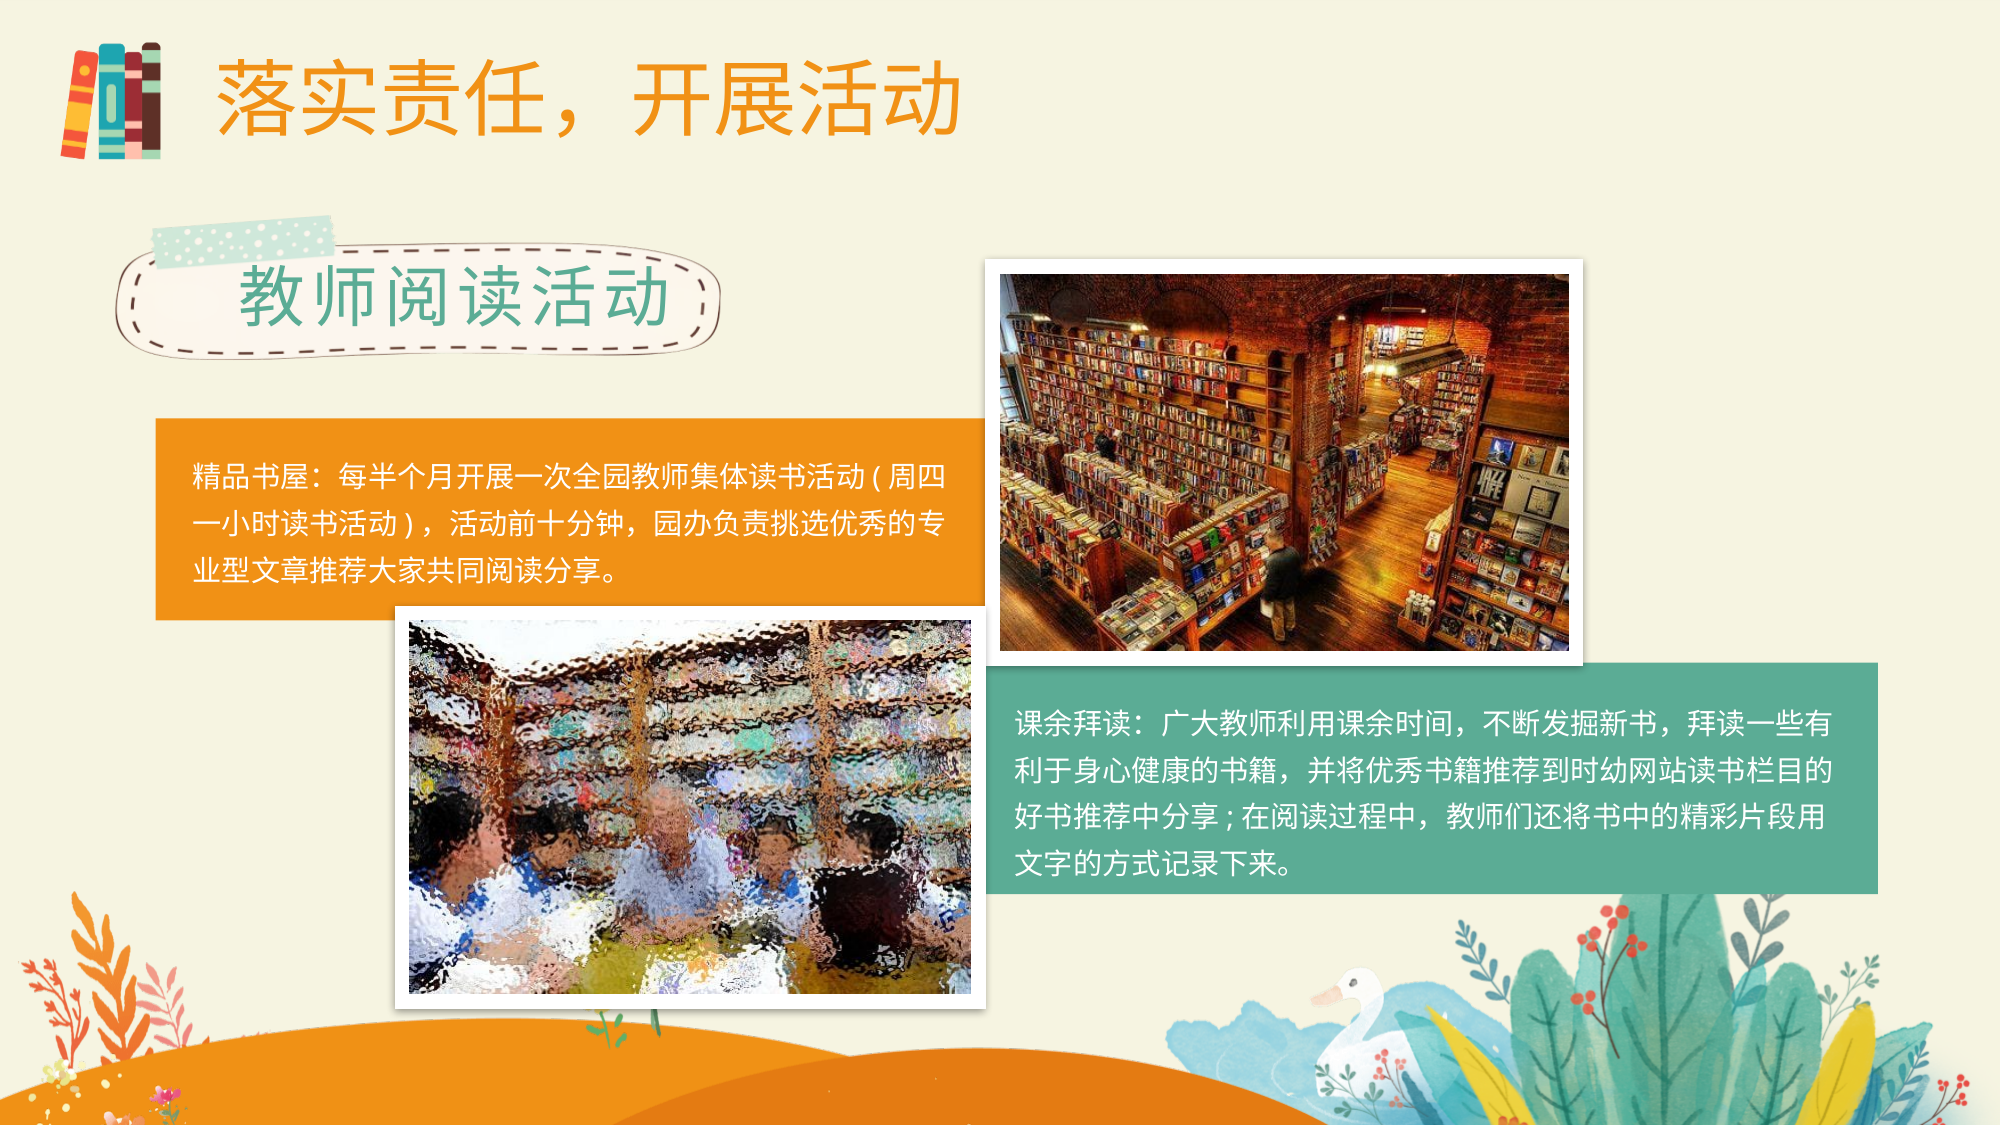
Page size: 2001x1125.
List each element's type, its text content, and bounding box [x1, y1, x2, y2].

text_box [991, 662, 1879, 895]
text_box [155, 417, 980, 621]
text_box 落实责任，开展活动 [199, 39, 979, 154]
text_box 课余拜读：广大教师利用课余时间，不断发掘新书，拜读一些有利于身心健康的书籍，并将优秀书籍推荐到时幼网站读书栏目的好书推荐中分享;在阅读过程中，教师们还将书中的精彩片段用文字的方式记录下来。 [999, 685, 1849, 888]
picture [0, 0, 2000, 1125]
text_box 精品书屋：每半个月开展一次全园教师集体读书活动(周四一小时读书活动)，活动前十分钟，园办负责挑选优秀的专业型文章推荐大家共同阅读分享。 [177, 439, 978, 595]
